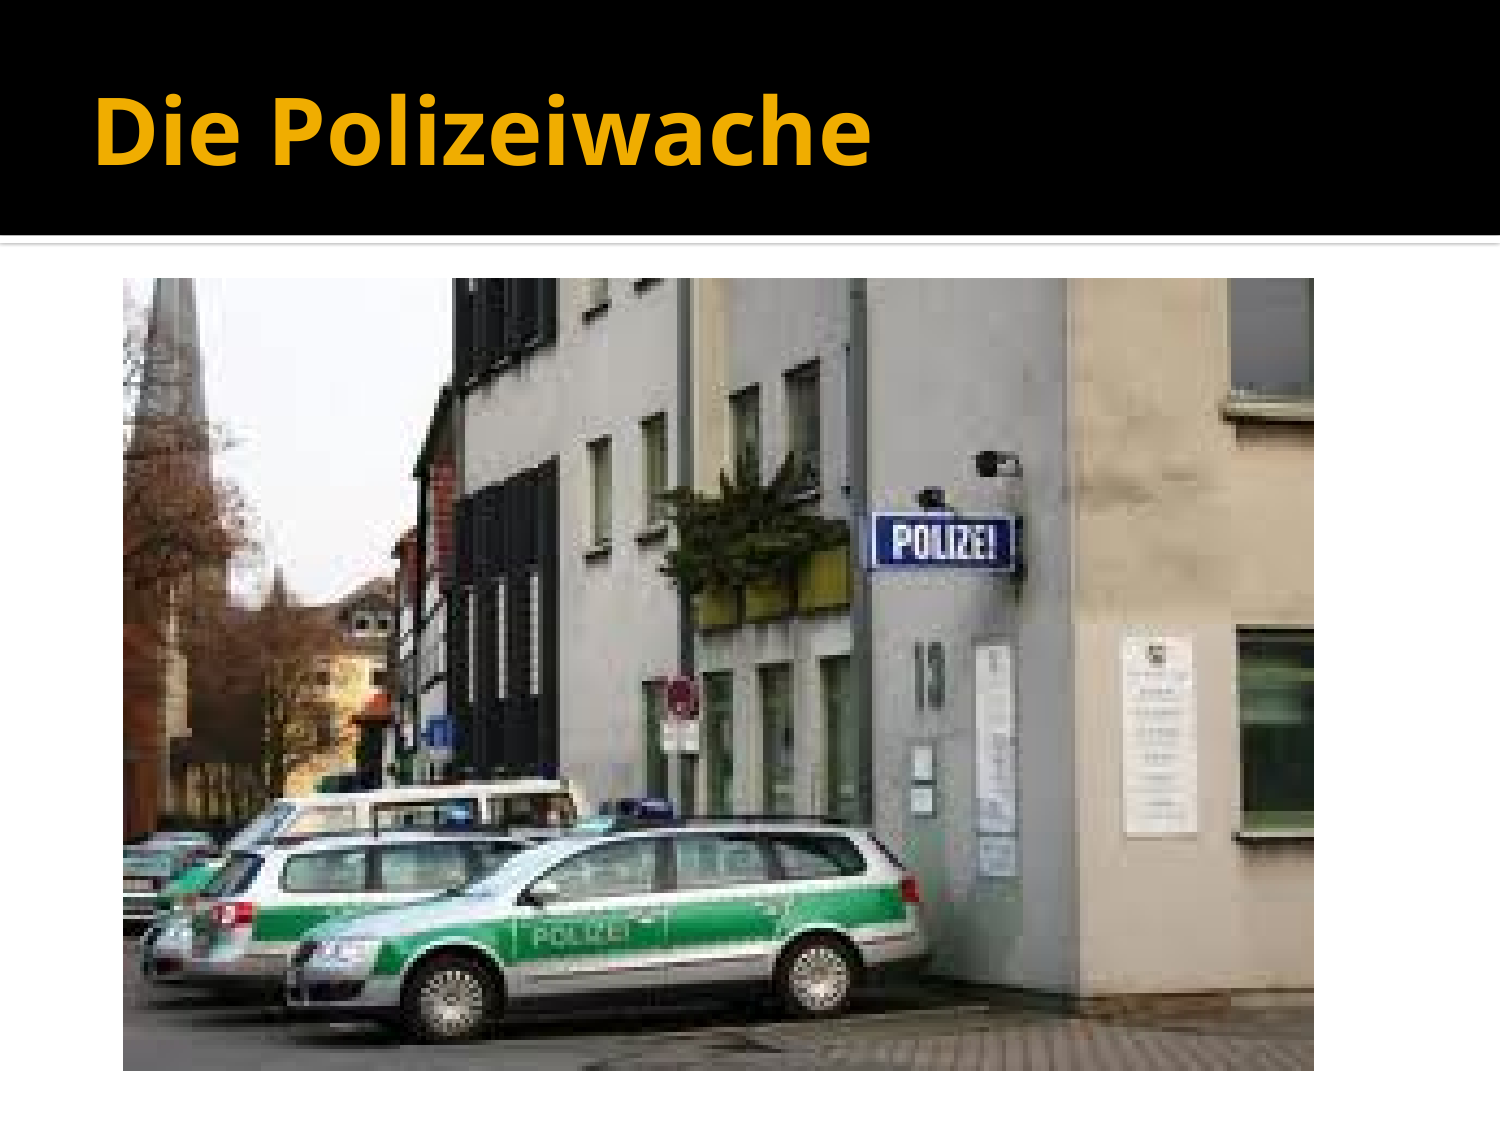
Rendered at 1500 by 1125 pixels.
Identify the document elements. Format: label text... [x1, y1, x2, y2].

picture [123, 278, 1314, 1071]
title Die Polizeiwache [75, 24, 1425, 231]
